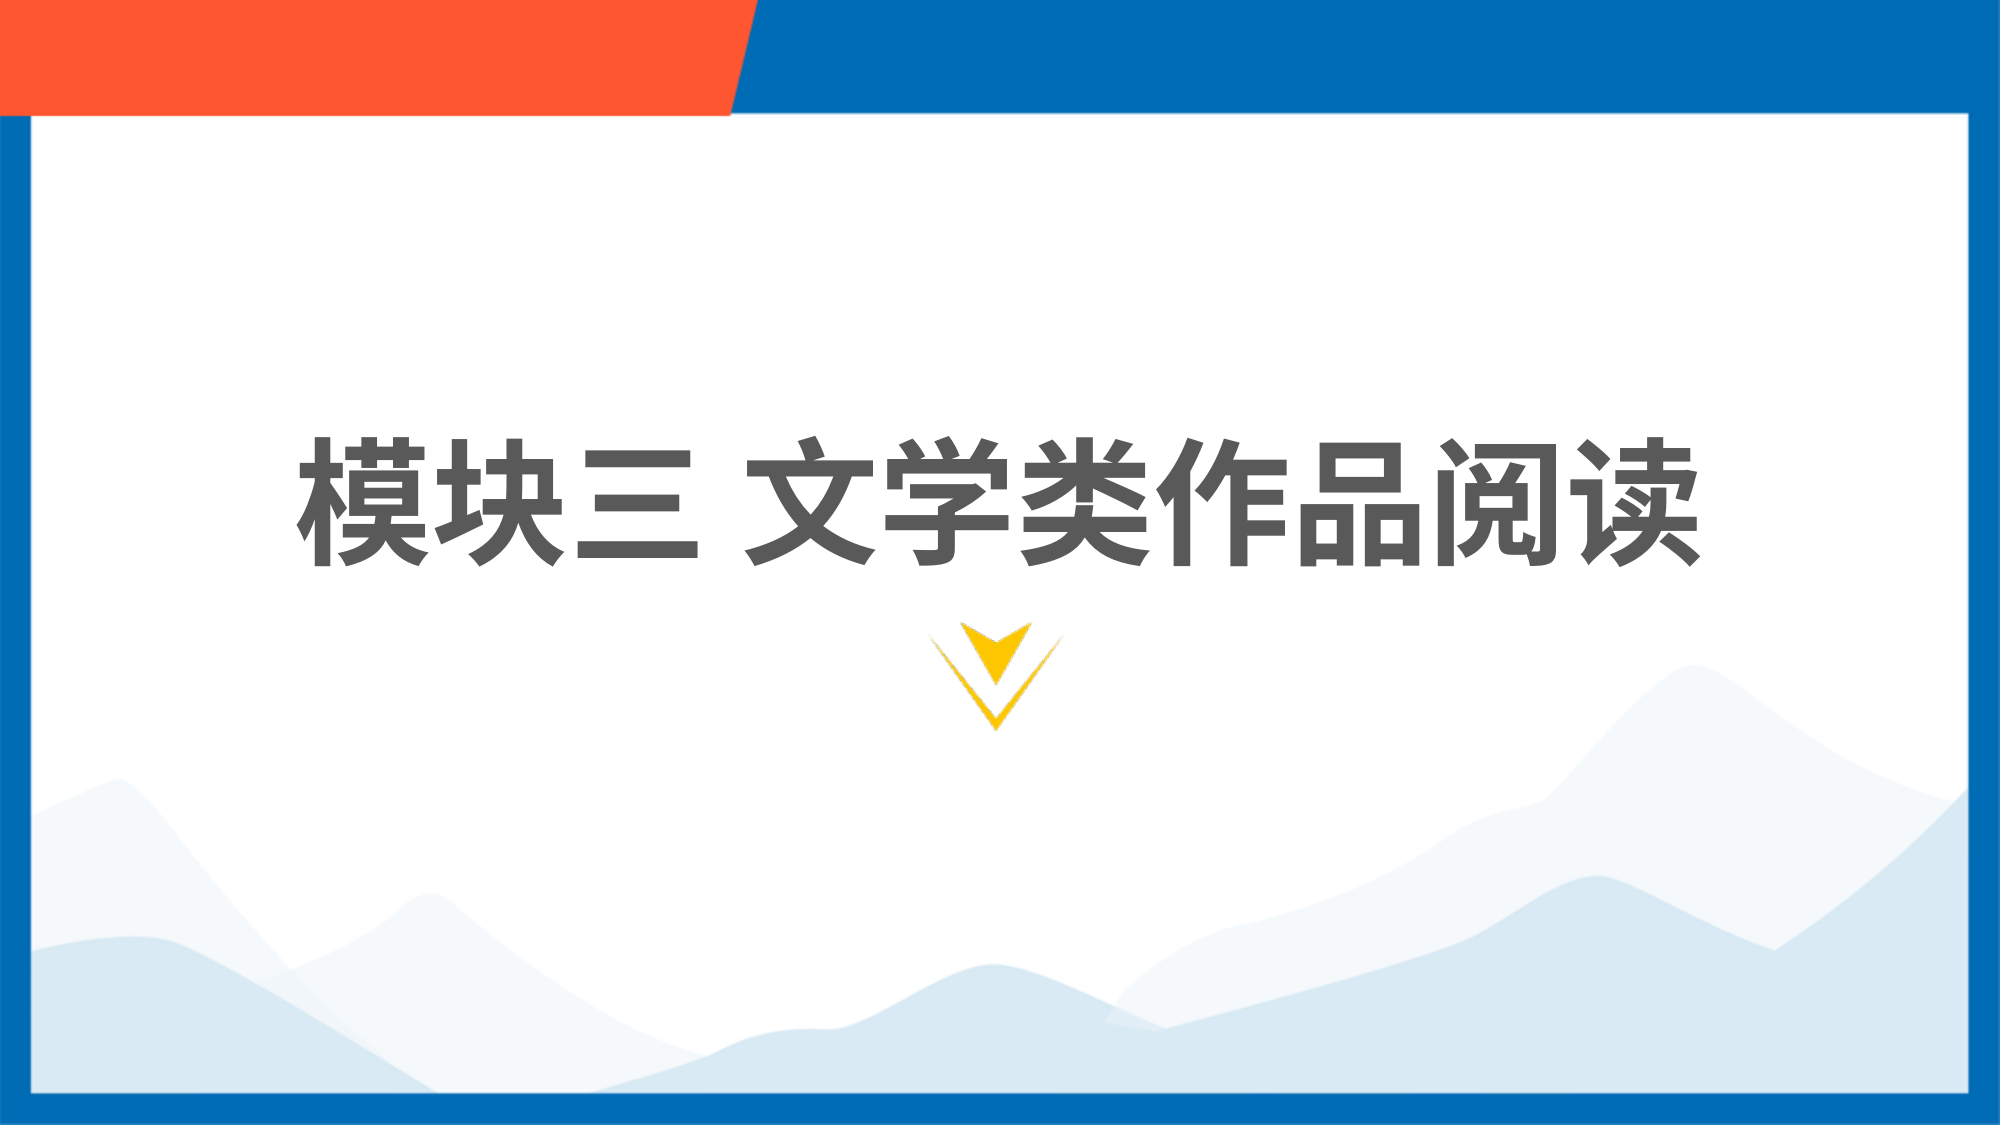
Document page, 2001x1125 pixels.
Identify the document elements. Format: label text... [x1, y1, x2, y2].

text_box 模块三 文学类作品阅读 [35, 400, 1962, 582]
picture [0, 0, 2000, 1125]
